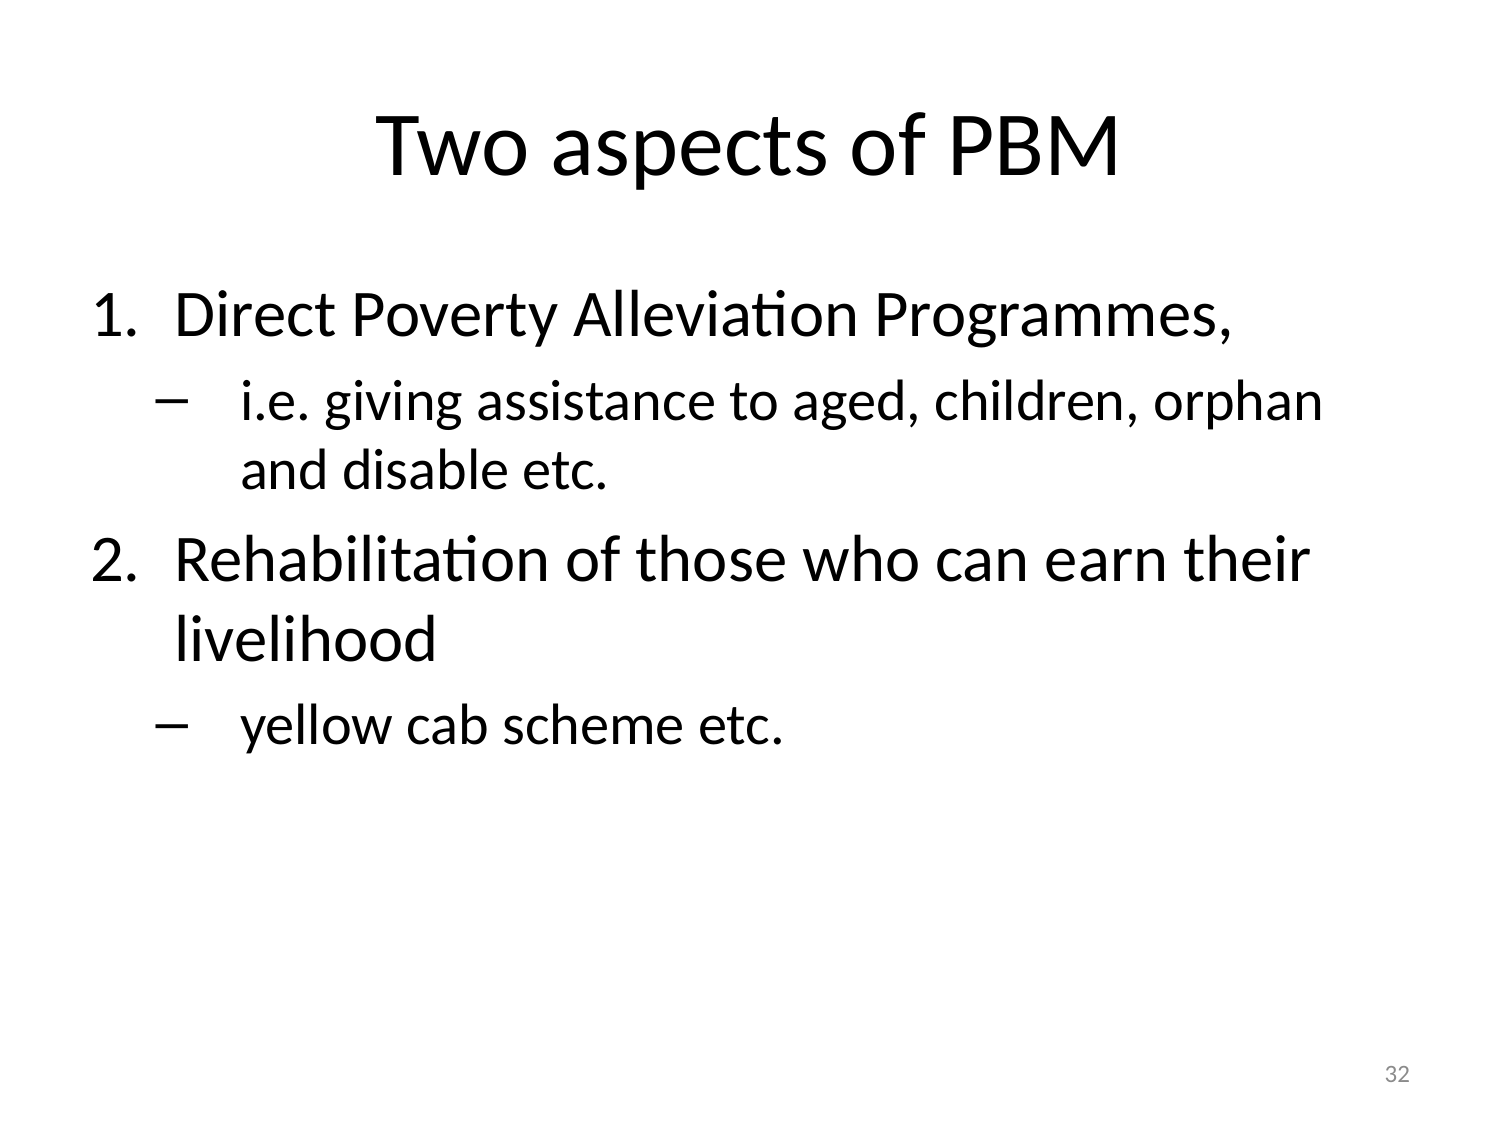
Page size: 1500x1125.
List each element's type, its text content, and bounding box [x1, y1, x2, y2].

list Direct Poverty Alleviation Programmes, i.e. giving assistance to aged, children, orphan and disable etc. Rehabilitation of those who can earn their livelihood yellow cab scheme etc. [75, 262, 1425, 1005]
slide_number 32 [1074, 1042, 1425, 1103]
title Two aspects of PBM [75, 45, 1425, 233]
